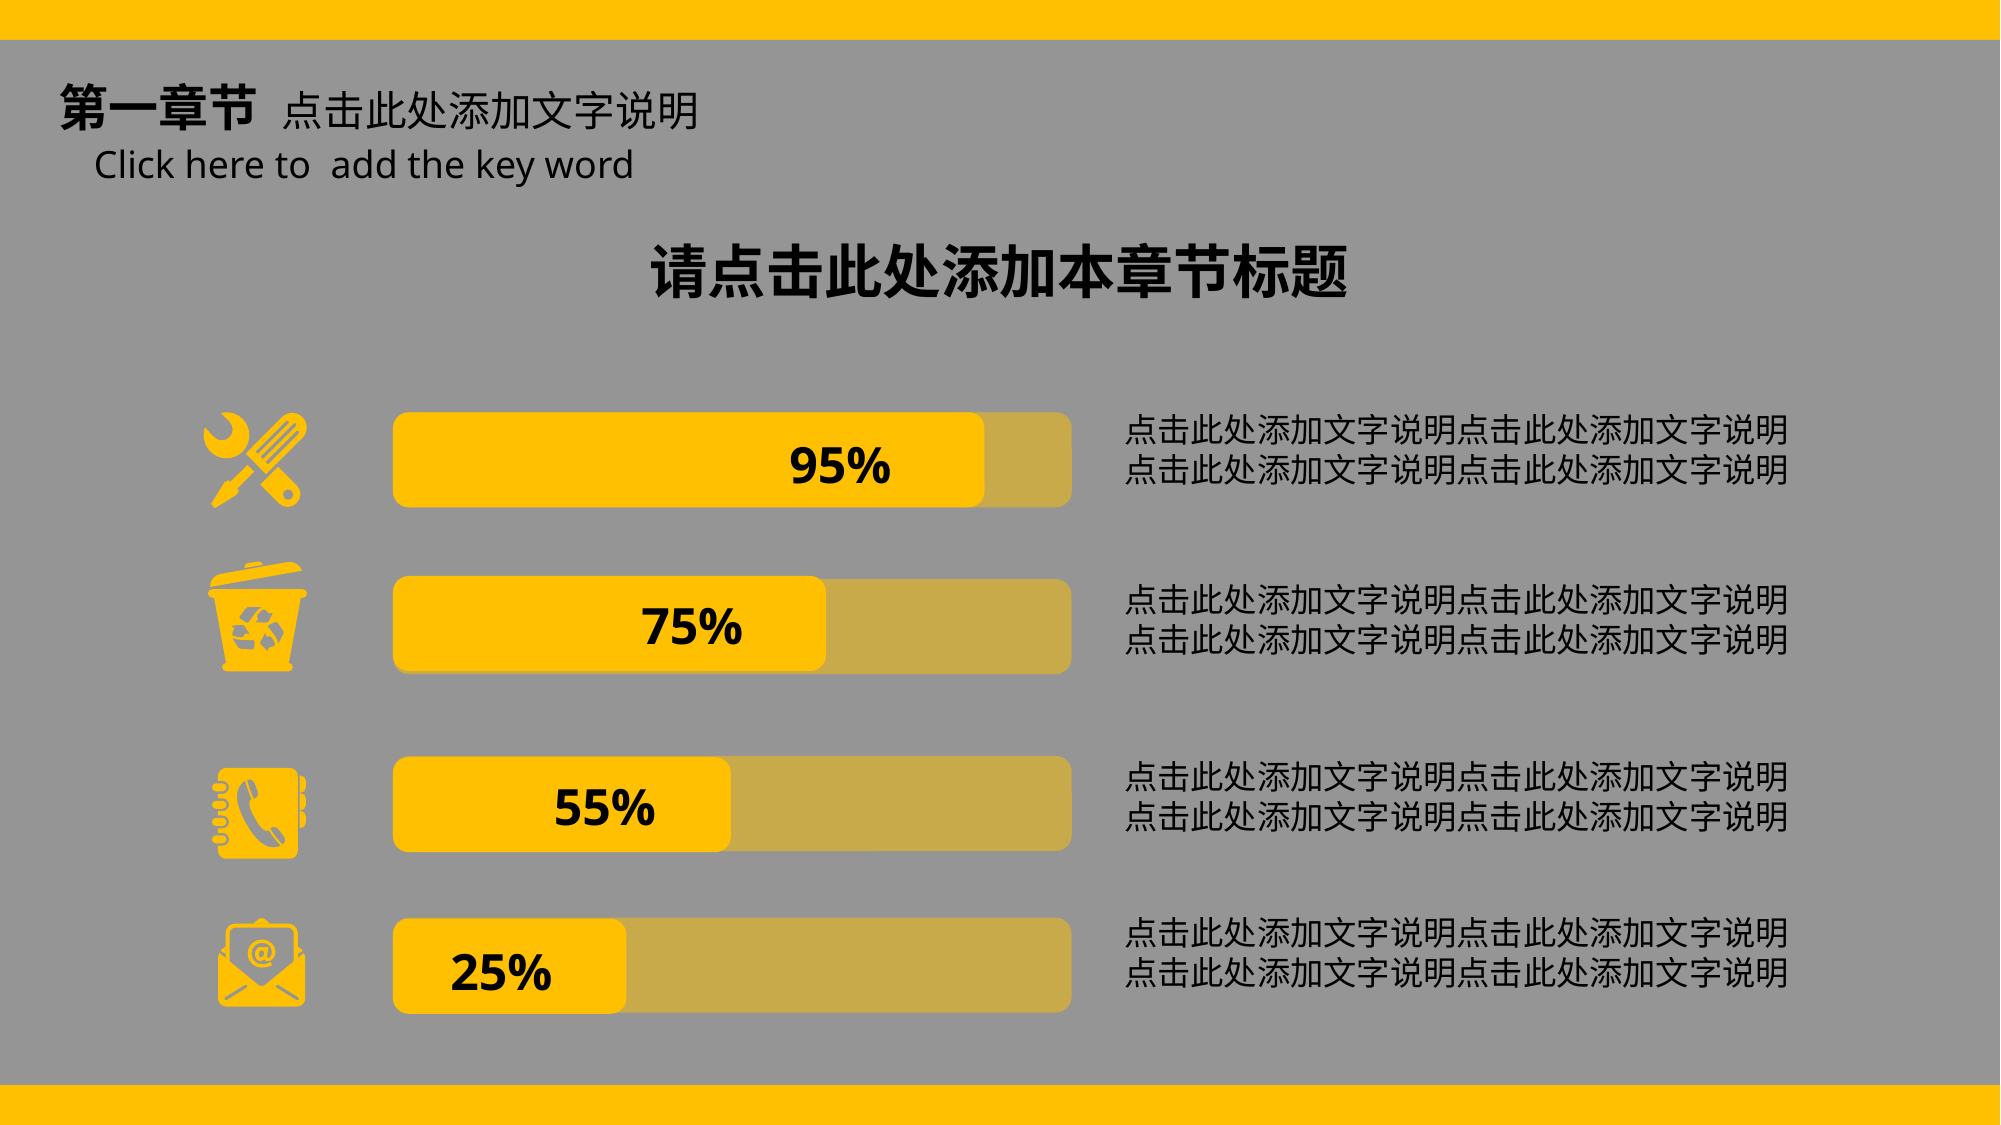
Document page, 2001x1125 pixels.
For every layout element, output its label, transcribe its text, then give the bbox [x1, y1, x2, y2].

text_box [391, 917, 628, 1015]
text_box 点击此处添加文字说明点击此处添加文字说明 点击此处添加文字说明点击此处添加文字说明 [1109, 571, 1832, 667]
text_box [391, 411, 986, 509]
text_box [391, 756, 732, 854]
text_box 75% [626, 586, 796, 662]
text_box 点击此处添加文字说明点击此处添加文字说明 点击此处添加文字说明点击此处添加文字说明 [1109, 401, 1832, 497]
text_box 点击此处添加文字说明点击此处添加文字说明 点击此处添加文字说明点击此处添加文字说明 [1109, 748, 1832, 844]
text_box 第一章节 点击此处添加文字说明 [44, 68, 721, 144]
text_box 55% [539, 767, 709, 843]
text_box 95% [774, 426, 944, 502]
text_box [391, 574, 828, 673]
text_box 请点击此处添加本章节标题 [609, 227, 1390, 313]
text_box [392, 578, 1073, 676]
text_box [217, 917, 306, 1007]
text_box Click here to add the key word [79, 132, 686, 194]
text_box [393, 754, 1073, 853]
text_box [972, 411, 1073, 509]
text_box 25% [435, 932, 605, 1008]
text_box 点击此处添加文字说明点击此处添加文字说明 点击此处添加文字说明点击此处添加文字说明 [1109, 904, 1832, 1000]
text_box [393, 916, 1073, 1014]
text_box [207, 560, 308, 672]
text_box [203, 411, 309, 509]
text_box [211, 767, 306, 859]
